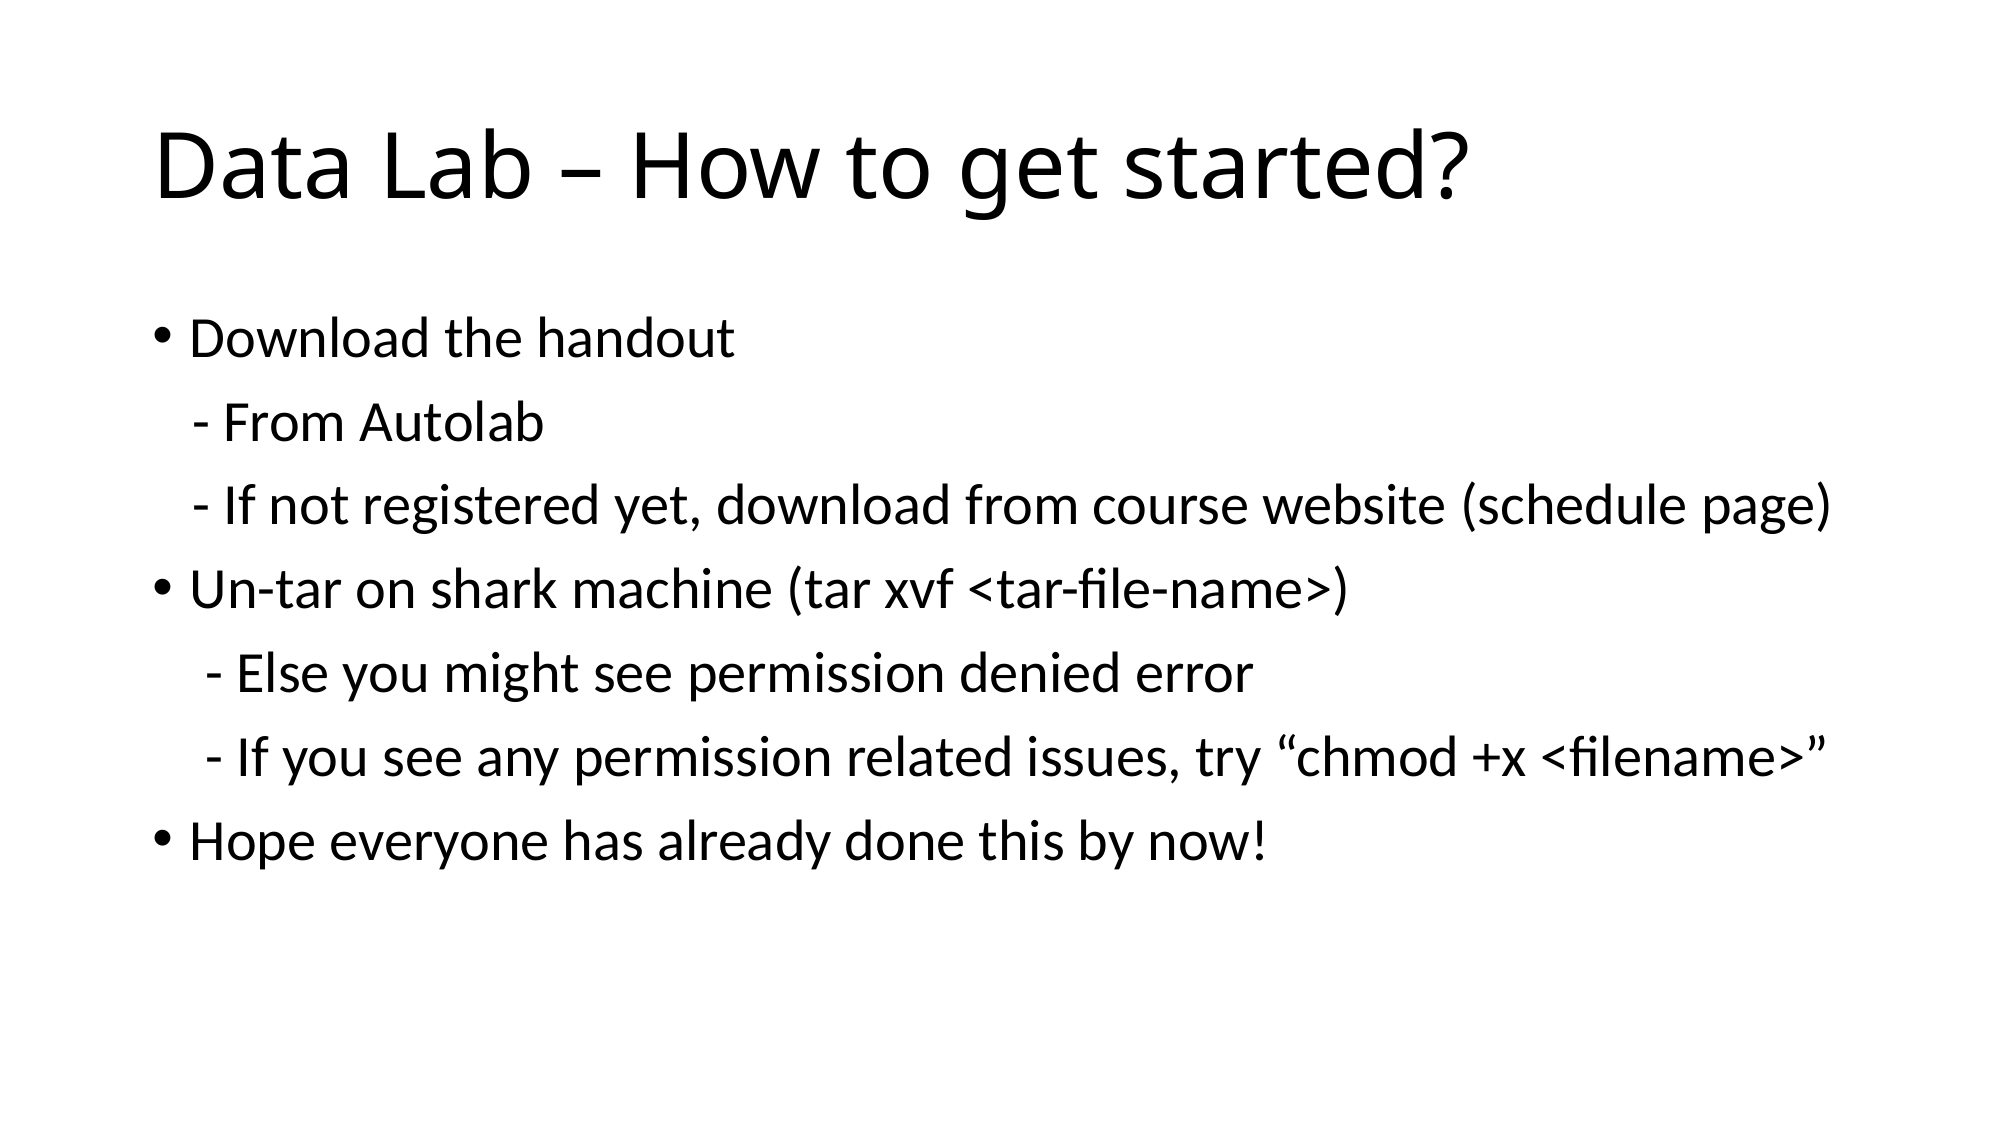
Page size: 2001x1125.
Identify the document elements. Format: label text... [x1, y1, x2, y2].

list Download the handout - From Autolab - If not registered yet, download from course website (schedule page) Un-tar on shark machine (tar xvf <tar-file-name>) - Else you might see permission denied error - If you see any permission related issues, try “chmod +x <filename>” Hope everyone has already done this by now! [137, 299, 1863, 1014]
title Data Lab – How to get started? [137, 59, 1863, 278]
